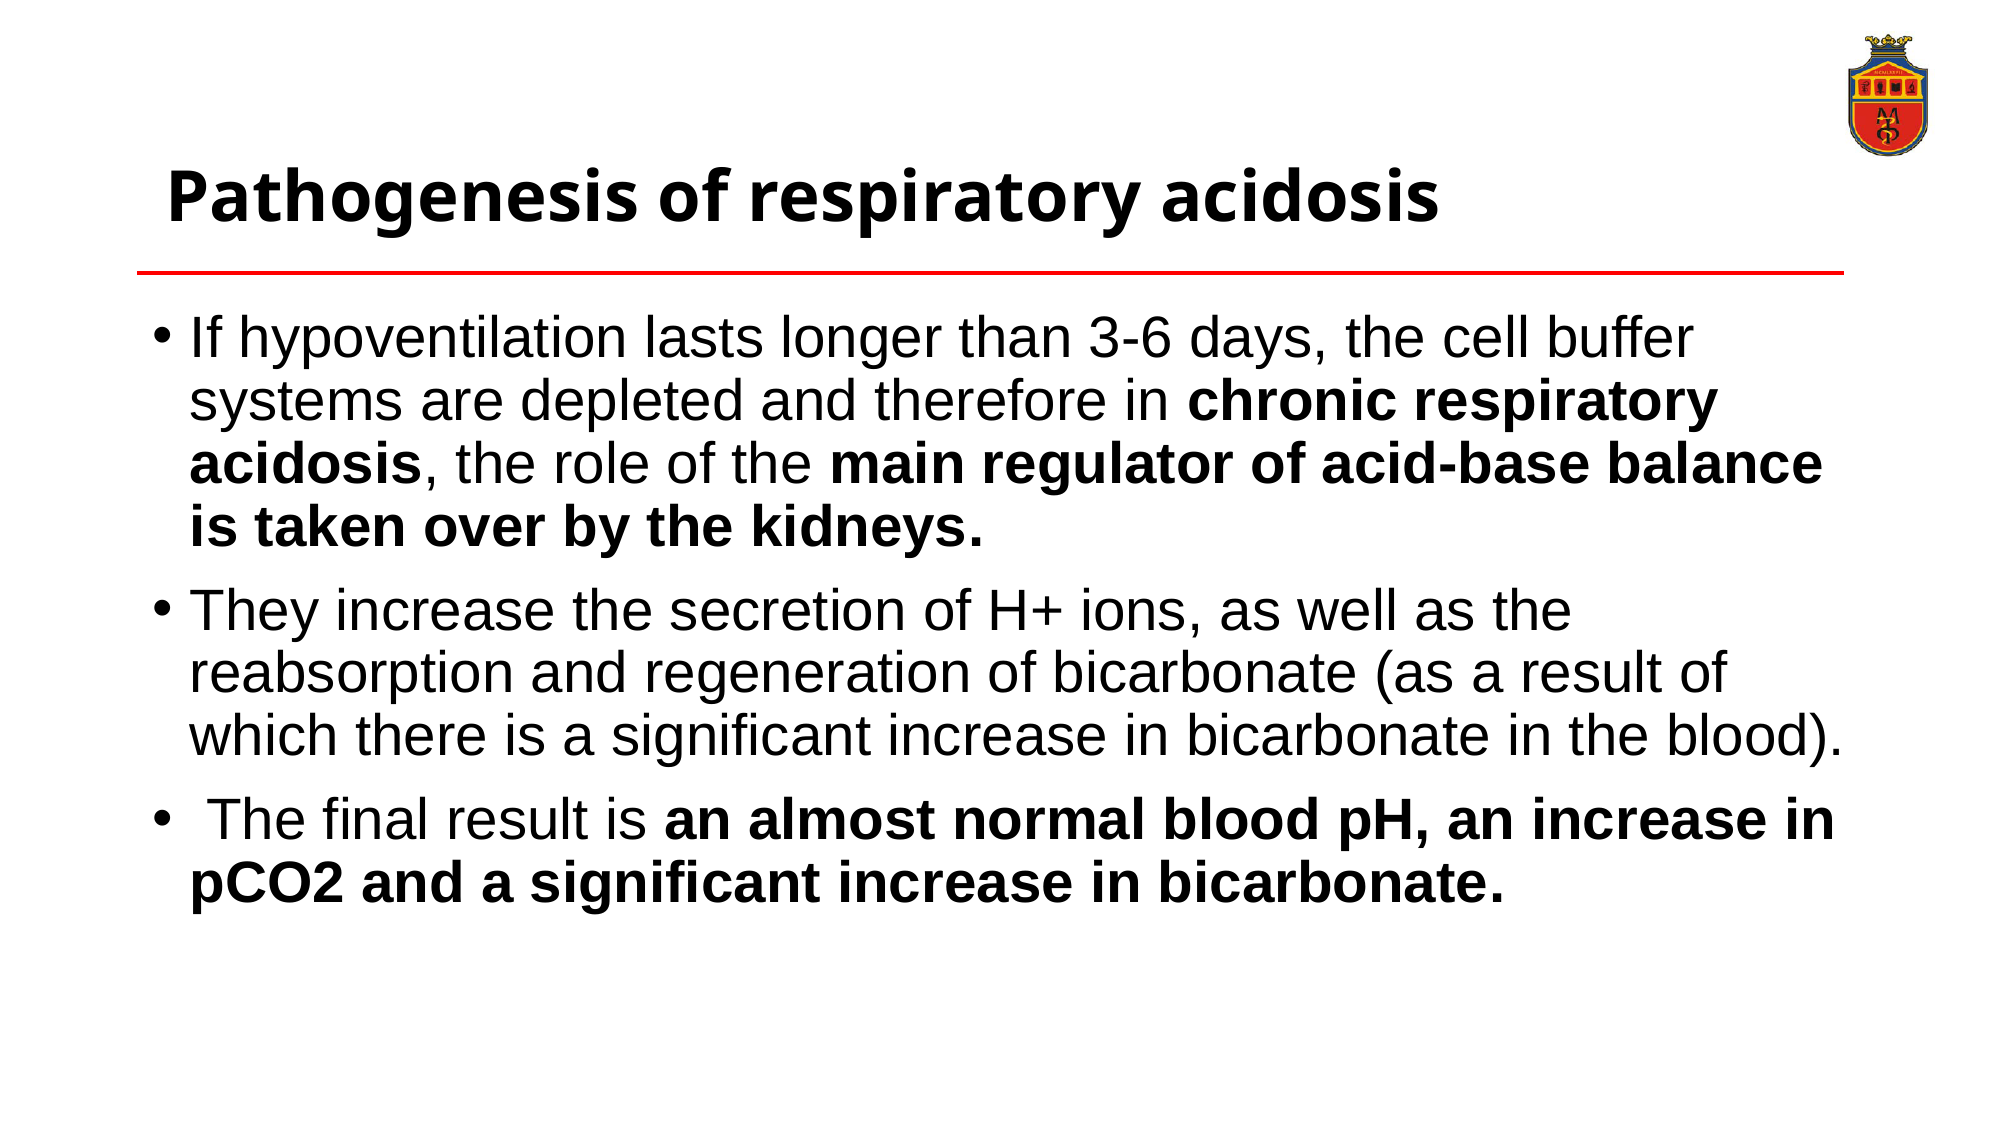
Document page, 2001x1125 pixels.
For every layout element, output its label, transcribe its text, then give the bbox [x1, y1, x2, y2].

title Pathogenesis of respiratory acidosis [150, 143, 1850, 244]
list If hypoventilation lasts longer than 3-6 days, the cell buffer systems are depleted and therefore in chronic respiratory acidosis, the role of the main regulator of acid-base balance is taken over by the kidneys. They increase the secretion of H+ ions, as well as the reabsorption and regeneration of bicarbonate (as a result of which there is a significant increase in bicarbonate in the blood). The final result is an almost normal blood pH, an increase in pCO2 and a significant increase in bicarbonate. [137, 299, 1863, 1014]
picture [1794, 16, 1969, 189]
